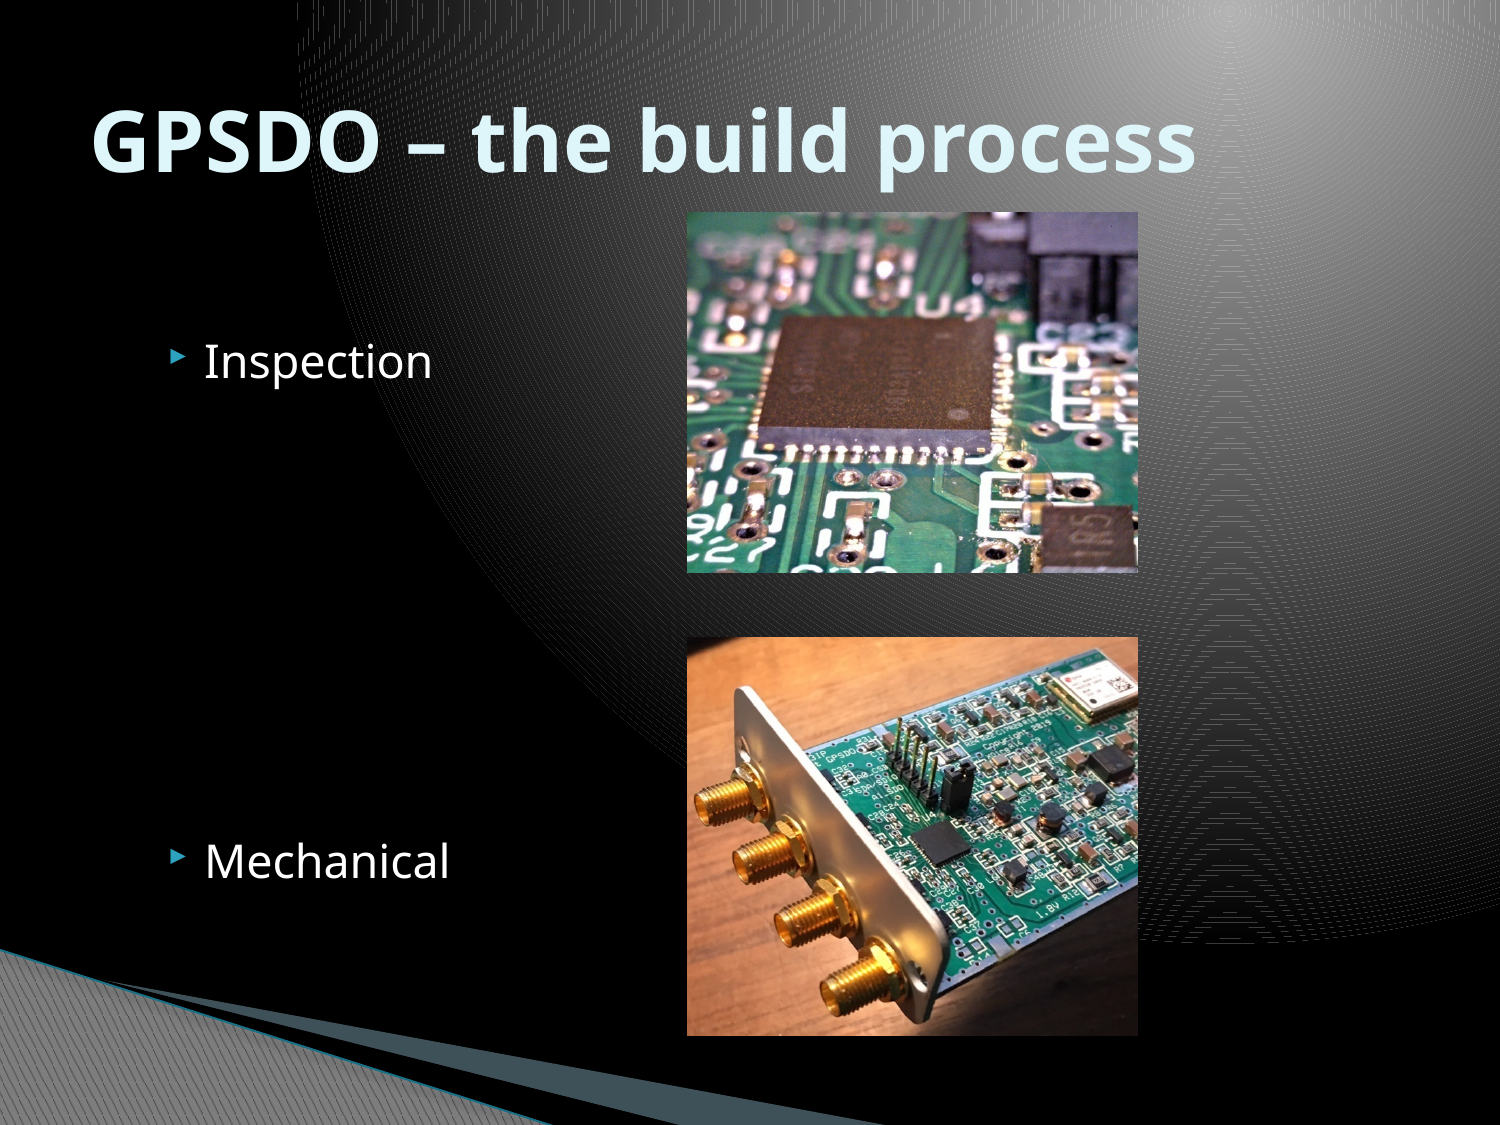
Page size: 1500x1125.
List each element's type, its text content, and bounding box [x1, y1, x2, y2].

picture [687, 212, 1138, 573]
picture [0, 952, 543, 1125]
title GPSDO – the build process [75, 45, 1425, 233]
picture [687, 637, 1138, 1036]
list Inspection Mechanical [137, 324, 913, 900]
